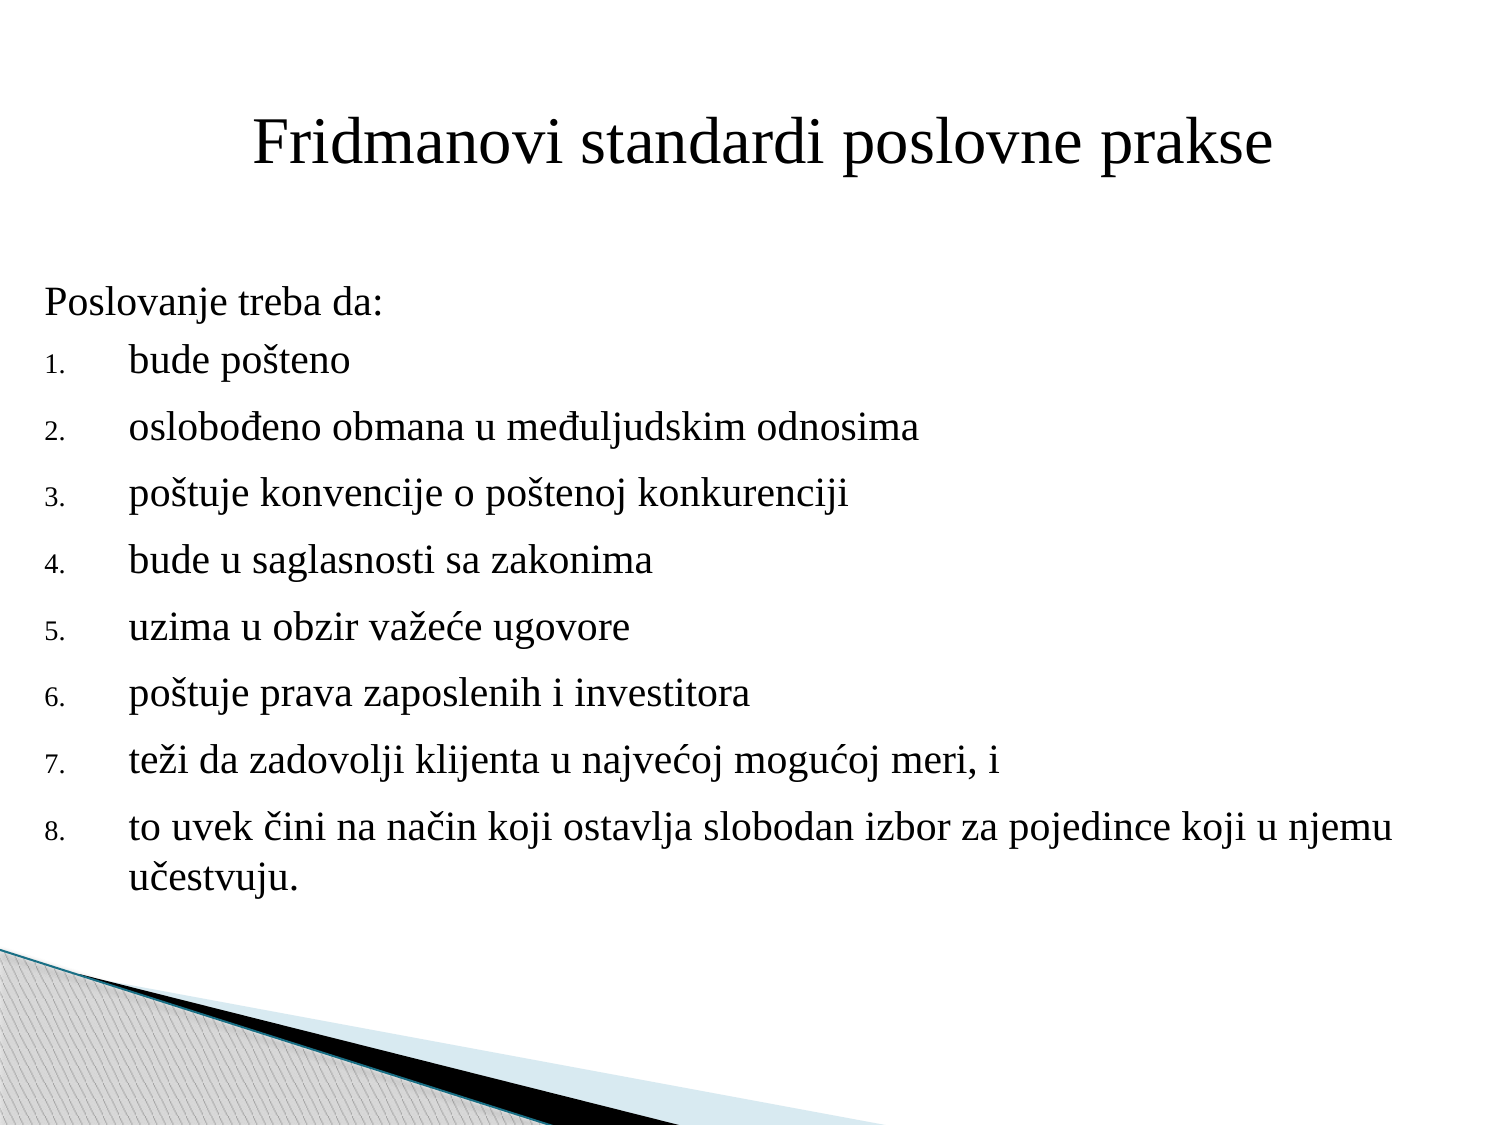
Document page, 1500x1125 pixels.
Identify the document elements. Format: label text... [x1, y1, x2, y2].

list Fridmanovi standardi poslovne prakse Poslovanje treba da: bude pošteno oslobođeno obmana u međuljudskim odnosima poštuje konvencije o poštenoj konkurenciji bude u saglasnosti sa zakonima uzima u obzir važeće ugovore poštuje prava zaposlenih i investitora teži da zadovolji klijenta u najvećoj mogućoj meri, i to uvek čini na način koji ostavlja slobodan izbor za pojedince koji u njemu učestvuju. [29, 30, 1500, 1095]
